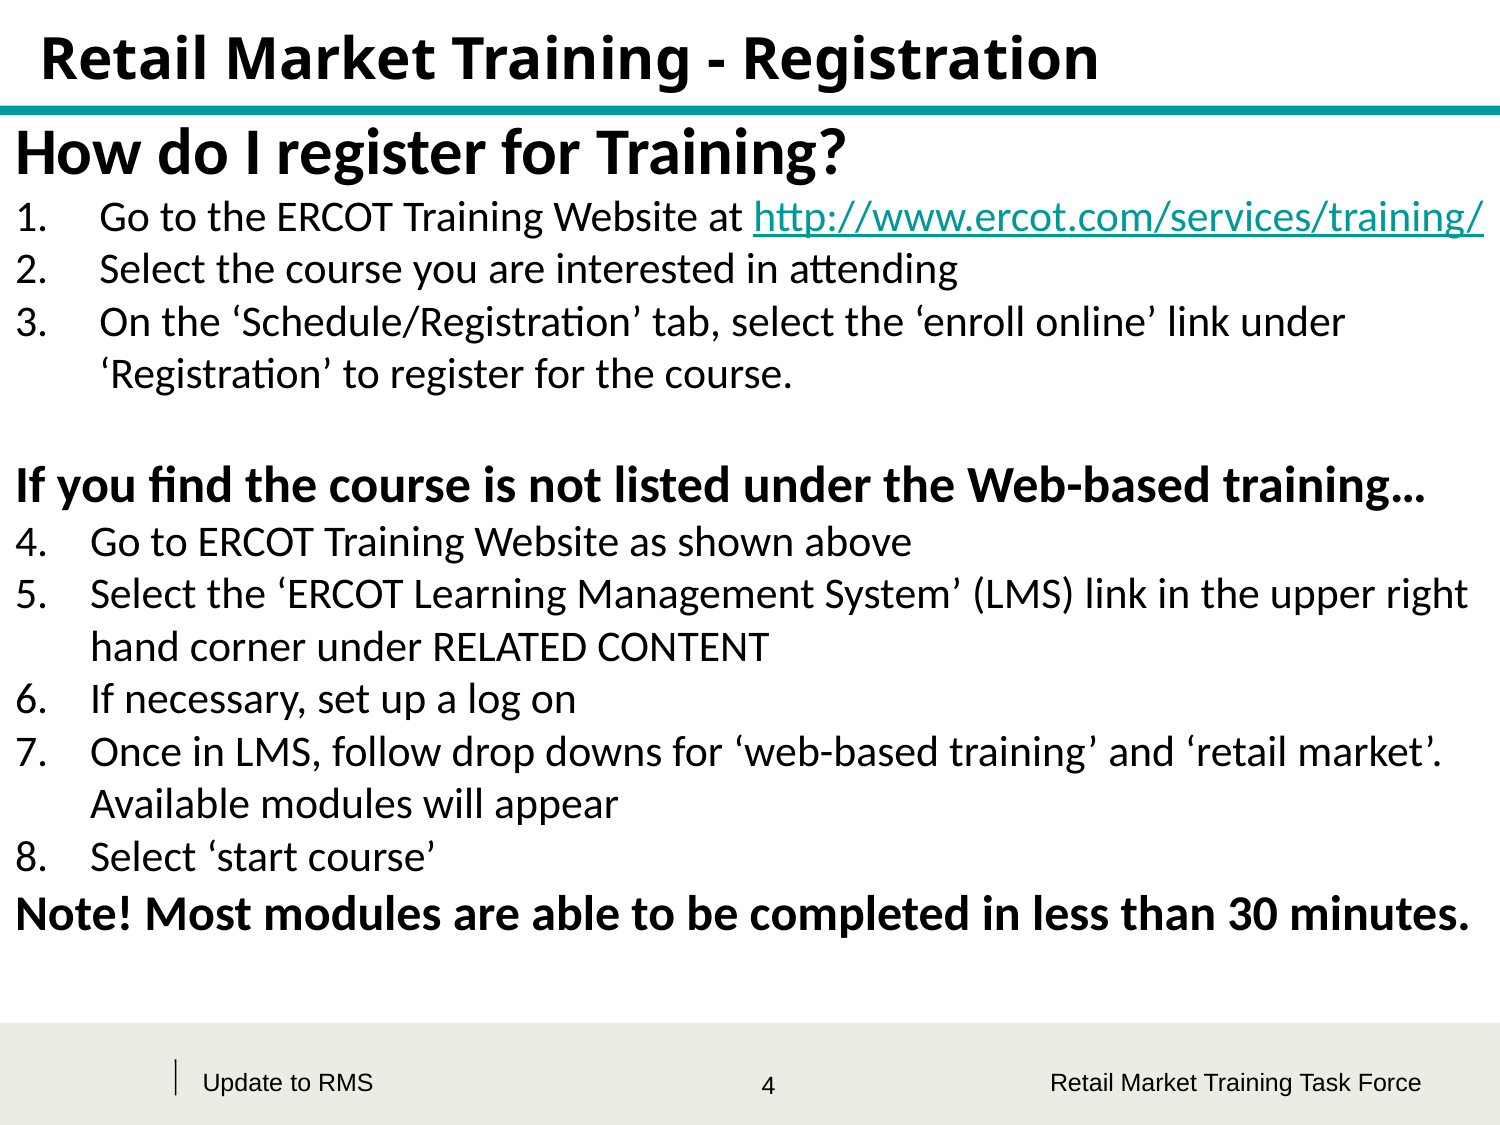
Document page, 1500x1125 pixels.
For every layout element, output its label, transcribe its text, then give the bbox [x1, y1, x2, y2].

footer Retail Market Training Task Force [1024, 1059, 1438, 1125]
slide_number Update to RMS [187, 1059, 538, 1125]
title Retail Market Training - Registration [24, 0, 1451, 99]
list How do I register for Training? Go to the ERCOT Training Website at http://www.ercot.com/services/training/ Select the course you are interested in attending On the ‘Schedule/Registration’ tab, select the ‘enroll online’ link under ‘Registration’ to register for the course. If you find the course is not listed under the Web-based training… Go to ERCOT Training Website as shown above Select the ‘ERCOT Learning Management System’ (LMS) link in the upper right hand corner under RELATED CONTENT If necessary, set up a log on Once in LMS, follow drop downs for ‘web-based training’ and ‘retail market’. Available modules will appear Select ‘start course’ Note! Most modules are able to be completed in less than 30 minutes. [0, 99, 1500, 1038]
